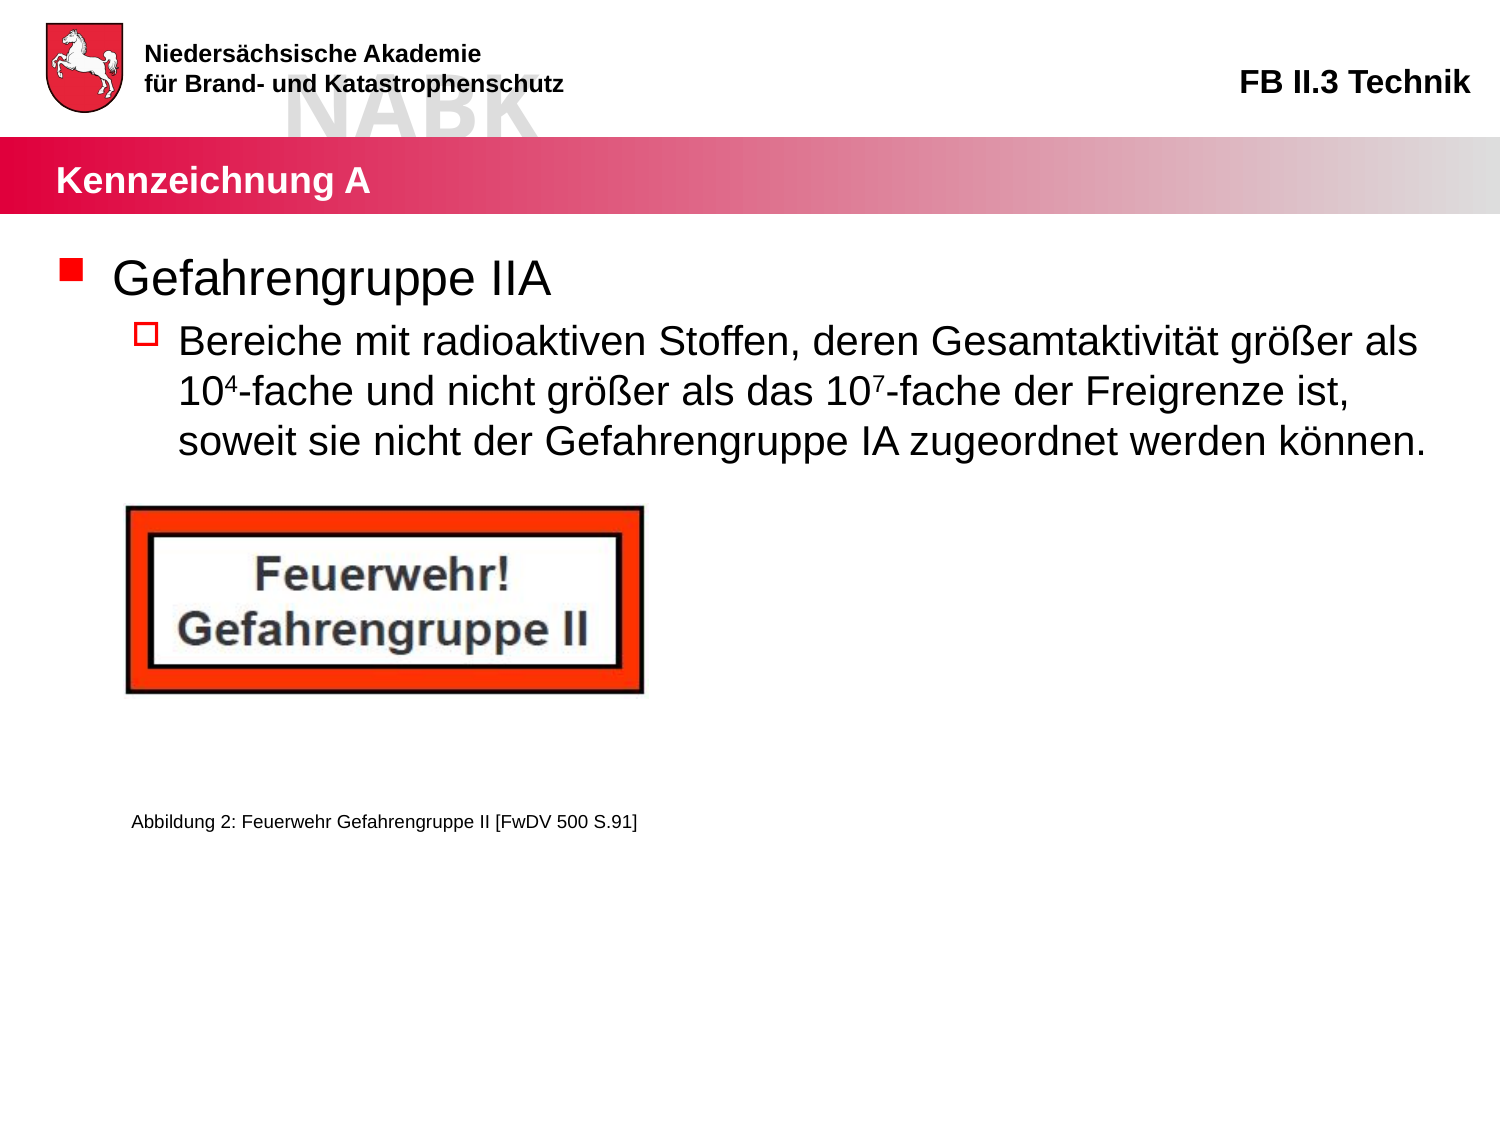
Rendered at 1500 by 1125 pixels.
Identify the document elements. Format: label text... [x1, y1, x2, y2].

picture [45, 22, 124, 114]
picture [123, 503, 649, 699]
list Gefahrengruppe IIA Bereiche mit radioaktiven Stoffen, deren Gesamtaktivität größer als 104-fache und nicht größer als das 107-fache der Freigrenze ist, soweit sie nicht der Gefahrengruppe IA zugeordnet werden können. Abbildung 2: Feuerwehr Gefahrengruppe II [FwDV 500 S.91] [41, 237, 1459, 1006]
